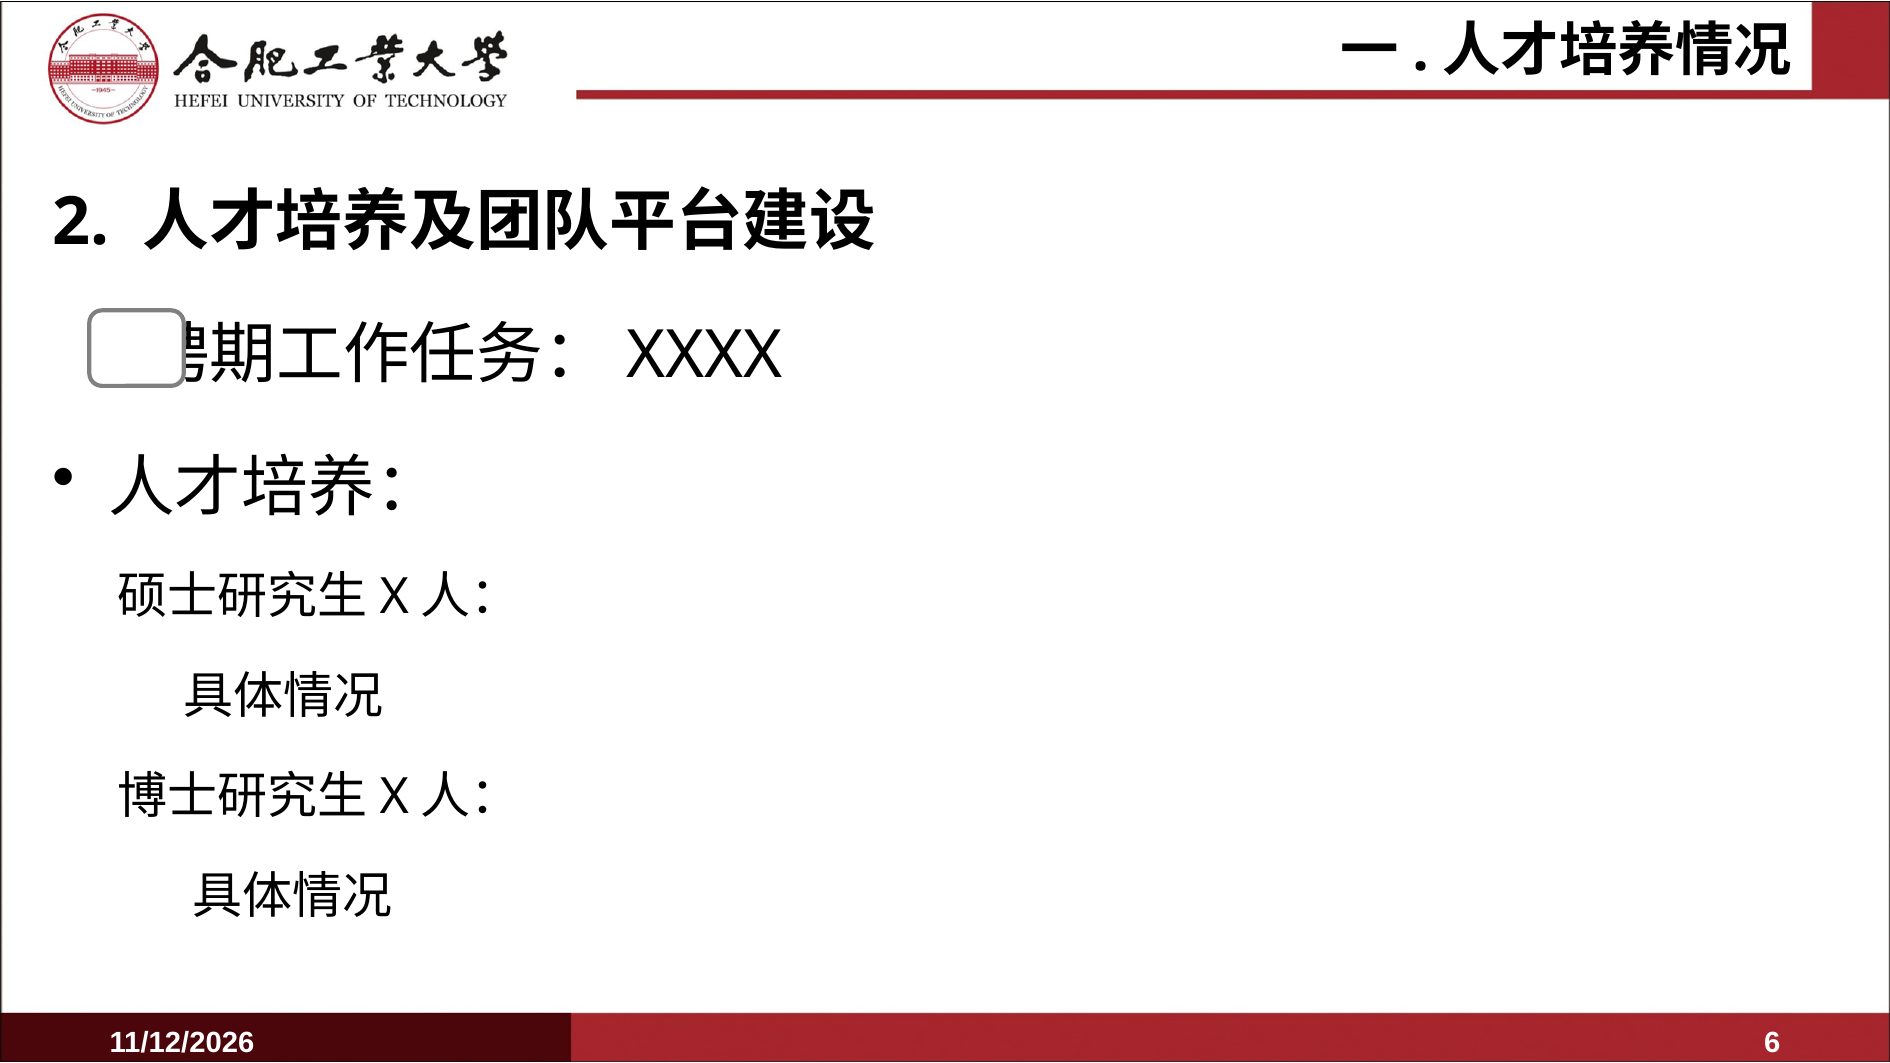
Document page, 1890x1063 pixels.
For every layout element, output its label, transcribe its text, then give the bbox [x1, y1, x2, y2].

title 一.人才培养情况 [587, 0, 1808, 95]
list 2. 人才培养及团队平台建设 聘期工作任务：XXXX 人才培养： 硕士研究生X人： 具体情况 博士研究生X人： 具体情况 [37, 129, 1838, 981]
picture [0, 1, 1890, 1062]
text_box [87, 308, 186, 388]
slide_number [94, 1015, 536, 1063]
slide_number 5 [1354, 1015, 1796, 1063]
